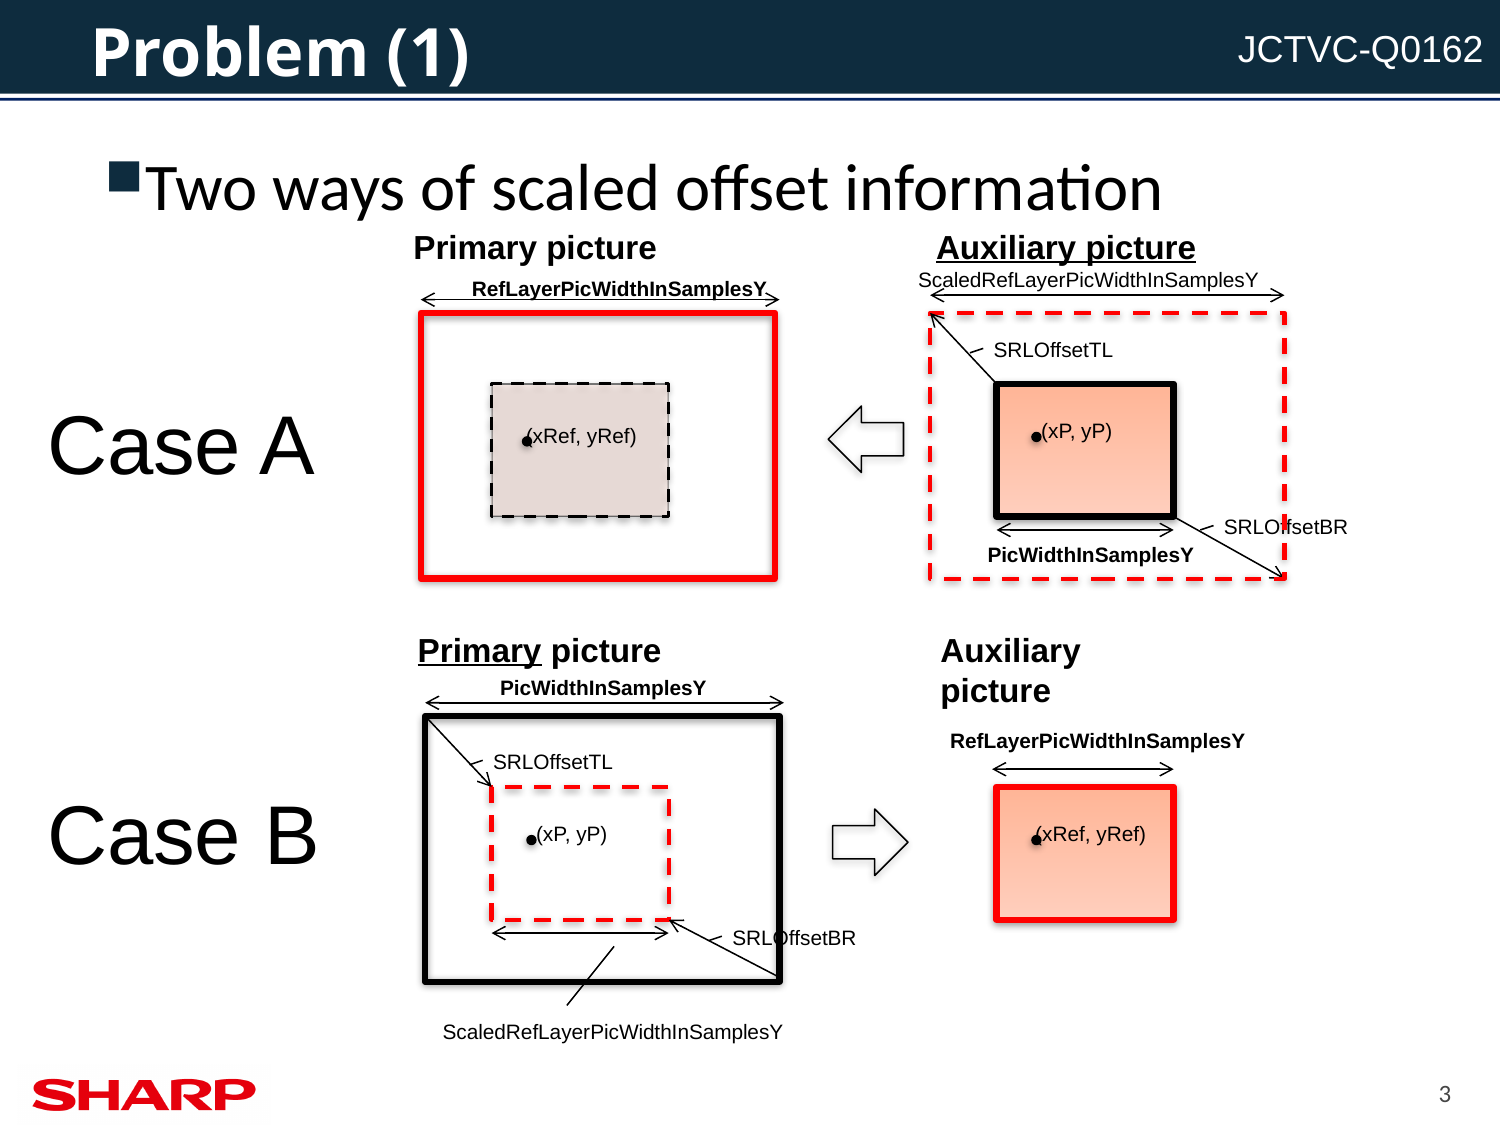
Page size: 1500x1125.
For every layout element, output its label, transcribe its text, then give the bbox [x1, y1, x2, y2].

text_box [827, 405, 905, 474]
text_box ScaledRefLayerPicWidthInSamplesY [427, 1011, 798, 1052]
picture [17, 1064, 271, 1125]
text_box [929, 312, 1285, 579]
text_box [469, 760, 483, 765]
text_box [831, 808, 909, 877]
text_box [526, 834, 537, 846]
text_box [420, 312, 776, 579]
list Two ways of scaled offset information [74, 128, 1426, 1051]
text_box (xRef, yRef) [511, 414, 652, 455]
slide_number 3 [1345, 1062, 1467, 1108]
text_box ScaledRefLayerPicWidthInSamplesY [903, 259, 1274, 300]
text_box PicWidthInSamplesY [485, 675, 722, 701]
text_box Case B [41, 775, 372, 887]
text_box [668, 919, 780, 978]
text_box Primary picture [407, 219, 839, 272]
text_box SRLOffsetBR [777, 918, 933, 956]
text_box SRLOffsetBR [1289, 507, 1359, 545]
text_box Case A [41, 385, 372, 498]
text_box SRLOffsetTL [1002, 330, 1152, 368]
text_box RefLayerPicWidthInSamplesY [935, 720, 1260, 761]
text_box Auxiliary picture [930, 219, 1312, 272]
text_box [424, 715, 780, 982]
text_box Auxiliary picture [934, 622, 1201, 715]
text_box Primary picture [411, 622, 824, 675]
text_box [521, 436, 533, 447]
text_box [969, 348, 984, 354]
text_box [424, 715, 492, 788]
text_box [996, 786, 1174, 920]
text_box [566, 946, 615, 1006]
text_box RefLayerPicWidthInSamplesY [457, 268, 782, 309]
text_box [1200, 525, 1214, 531]
text_box [1031, 834, 1042, 846]
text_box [929, 312, 997, 385]
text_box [708, 935, 723, 941]
text_box PicWidthInSamplesY [972, 534, 1168, 575]
text_box (xRef, yRef) [1020, 813, 1162, 854]
title Problem (1) [74, 15, 1426, 85]
text_box (xP, yP) [521, 813, 623, 854]
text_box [1173, 516, 1285, 579]
